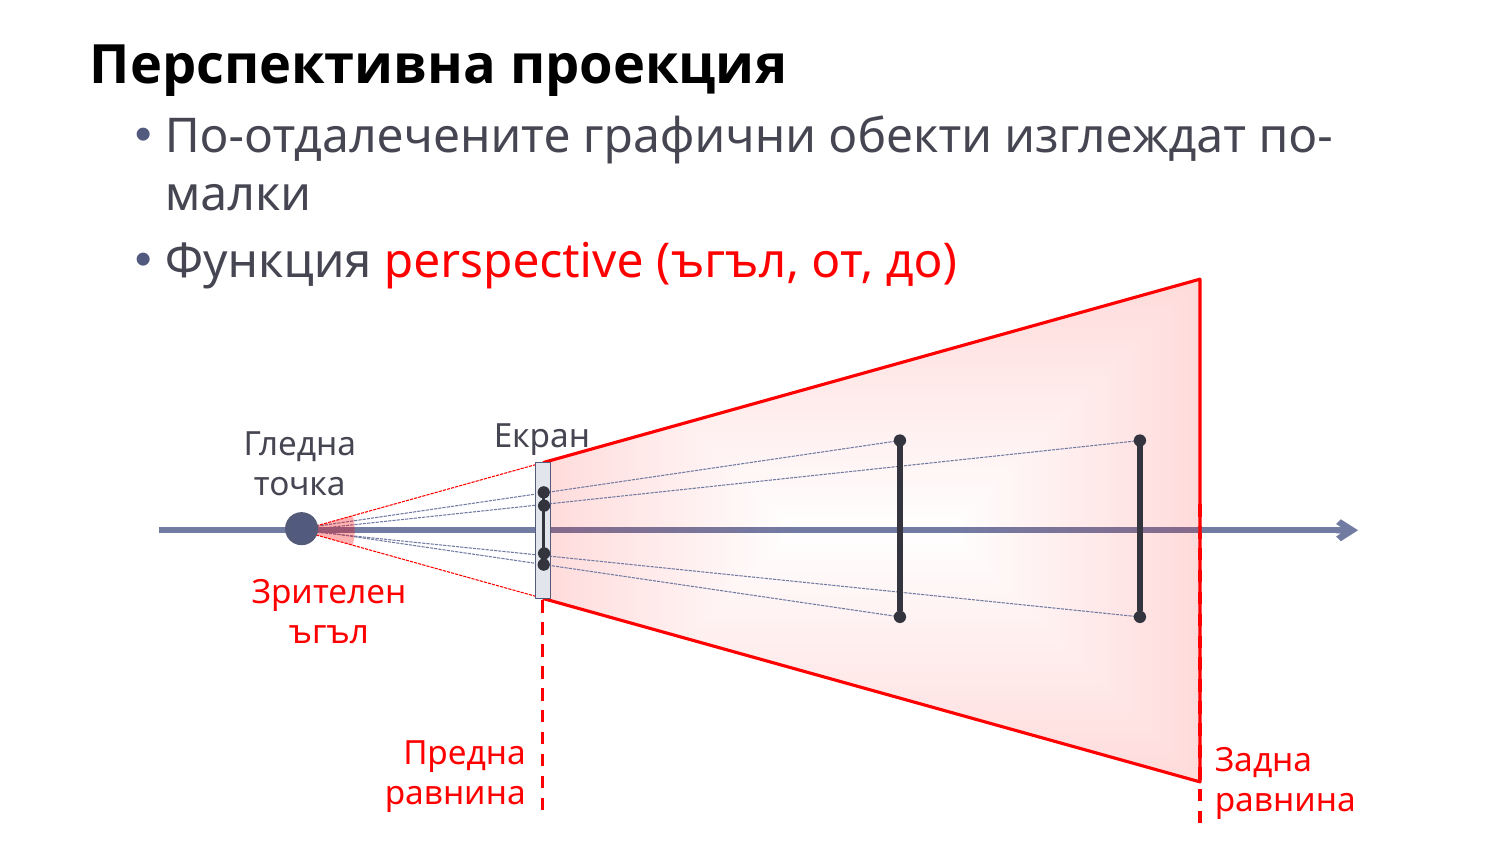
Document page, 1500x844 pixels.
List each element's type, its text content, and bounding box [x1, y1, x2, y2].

list Перспективна проекция По-отдалечените графични обекти изглеждат по-малки Функция perspective (ъгъл, от, до) [75, 21, 1475, 835]
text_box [905, 530, 1134, 618]
text_box Зрителен ъгъл [224, 562, 293, 657]
text_box Предна равнина [332, 793, 539, 819]
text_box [299, 278, 1201, 783]
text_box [299, 440, 899, 529]
text_box [285, 516, 291, 529]
text_box Задна равнина [1205, 731, 1409, 826]
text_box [901, 440, 1139, 530]
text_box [299, 540, 894, 618]
text_box Гледна точка [195, 414, 293, 510]
